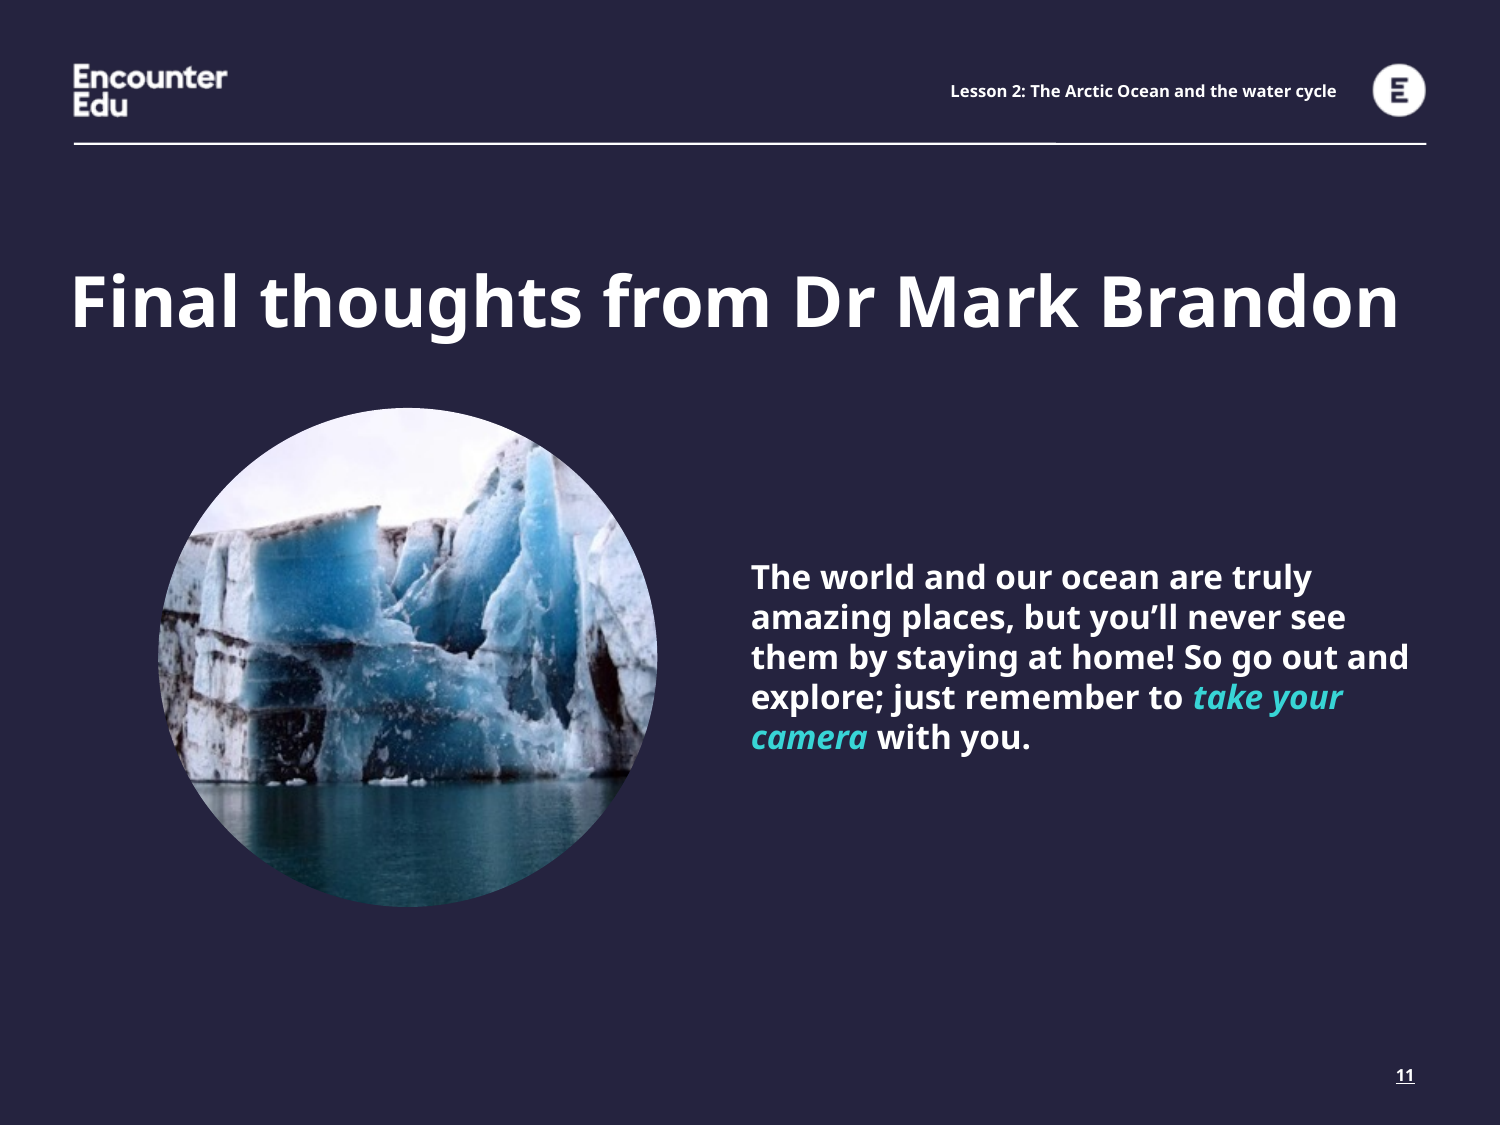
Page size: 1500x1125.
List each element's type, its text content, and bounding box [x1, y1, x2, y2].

picture [70, 62, 233, 119]
picture [1371, 62, 1428, 119]
text_box Lesson 2: The Arctic Ocean and the water cycle [686, 73, 1353, 109]
text_box The world and our ocean are truly amazing places, but you’ll never see them by staying at home! So go out and explore; just remember to take your camera with you. [747, 552, 1424, 760]
title Final thoughts from Dr Mark Brandon [61, 202, 1413, 408]
text_box [158, 407, 658, 907]
text_box 11 [1384, 1060, 1427, 1089]
